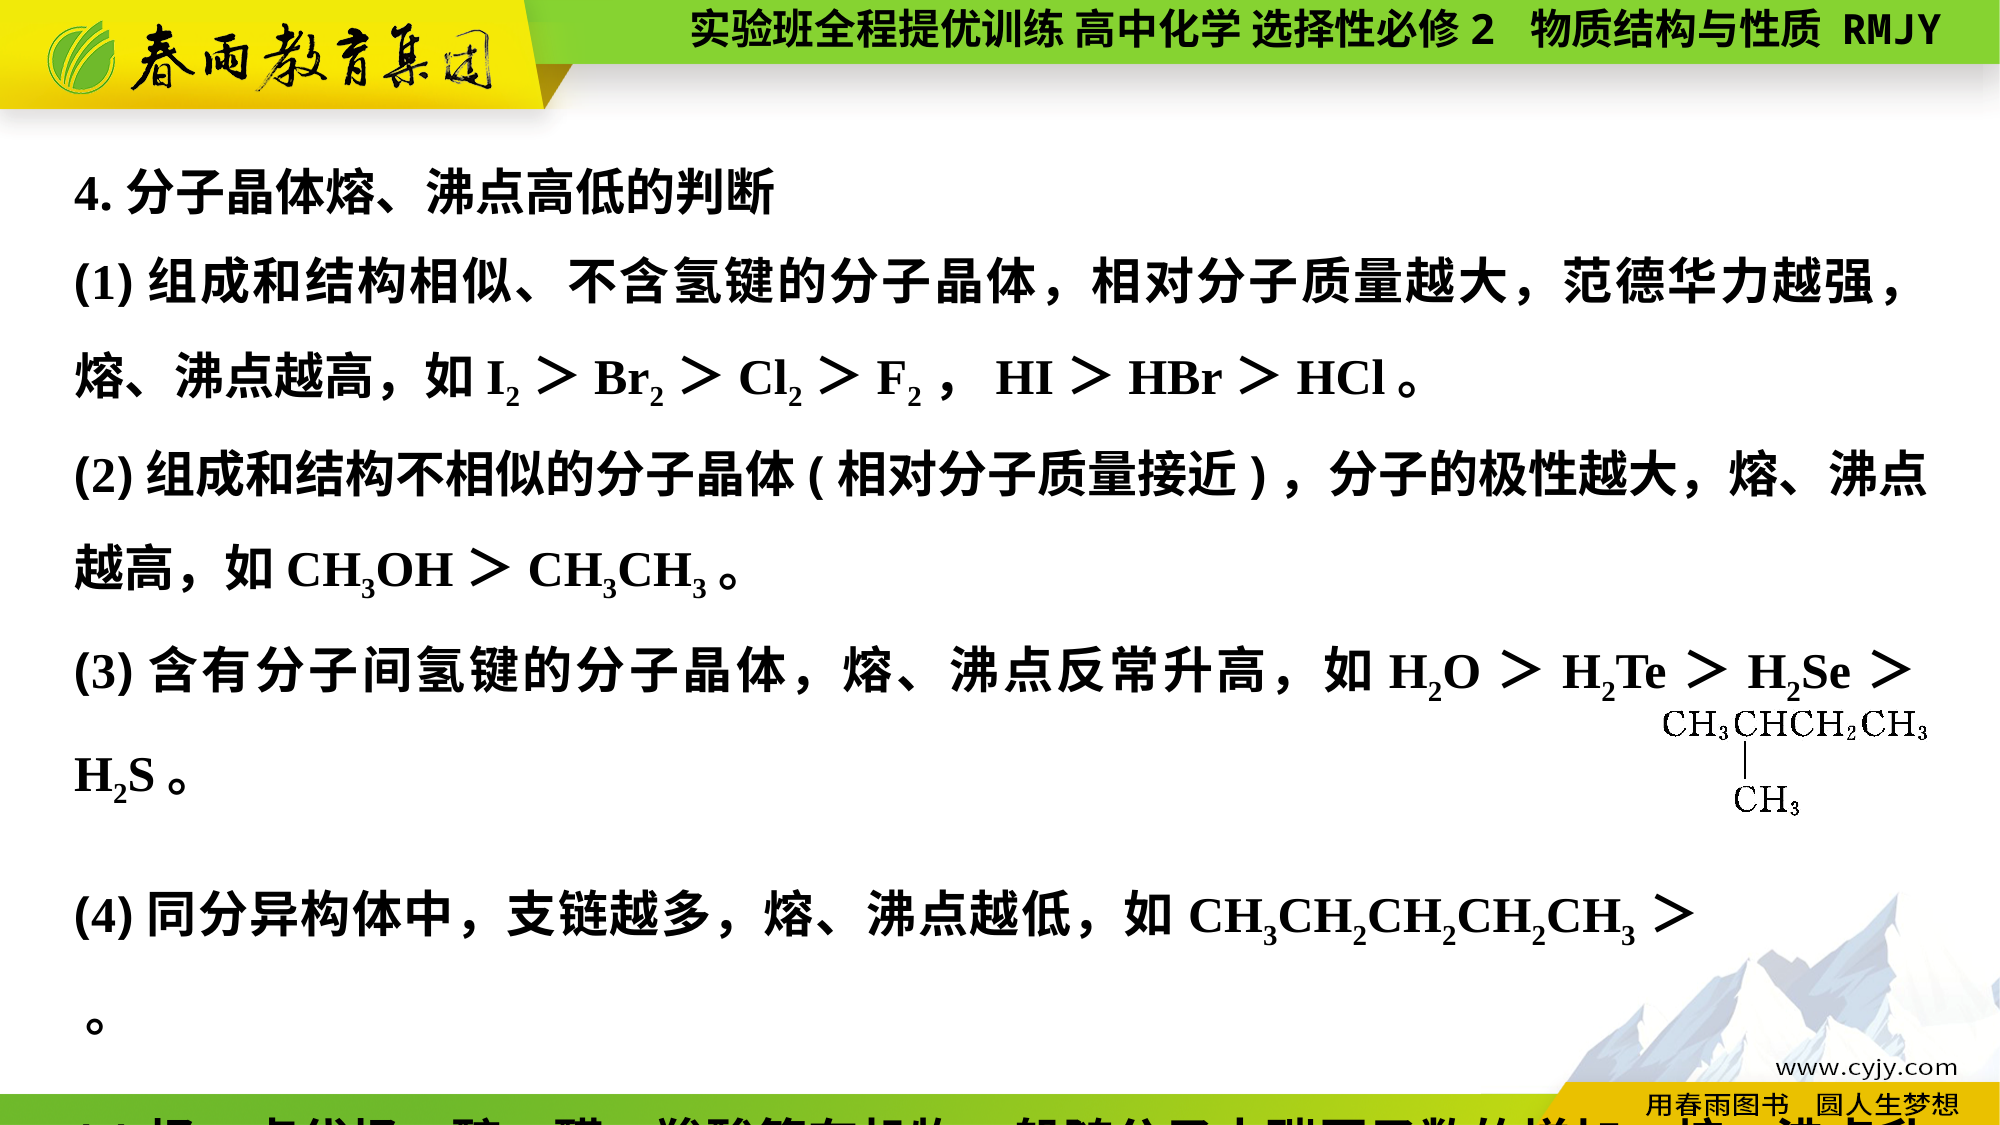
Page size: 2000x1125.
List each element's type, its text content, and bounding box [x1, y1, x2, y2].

picture [0, 0, 2000, 1125]
list 4.分子晶体熔、沸点高低的判断 (1)组成和结构相似、不含氢键的分子晶体，相对分子质量越大，范德华力越强，熔、沸点越高，如I2＞Br2＞Cl2＞F2，HI＞HBr＞HCl。 (2)组成和结构不相似的分子晶体(相对分子质量接近)，分子的极性越大，熔、沸点越高，如CH3OH＞CH3CH3。 (3)含有分子间氢键的分子晶体，熔、沸点反常升高，如H2O＞H2Te＞H2Se＞H2S。 (4)同分异构体中，支链越多，熔、沸点越低，如CH3CH2CH2CH2CH3＞ 。 (5)烃、卤代烃、醇、醛、羧酸等有机物一般随分子中碳原子数的增加，熔、沸点升高，如C2H6＞CH4、C2H5Cl＞CH3Cl、CH3COOH＞HCOOH。 [59, 122, 1944, 1035]
